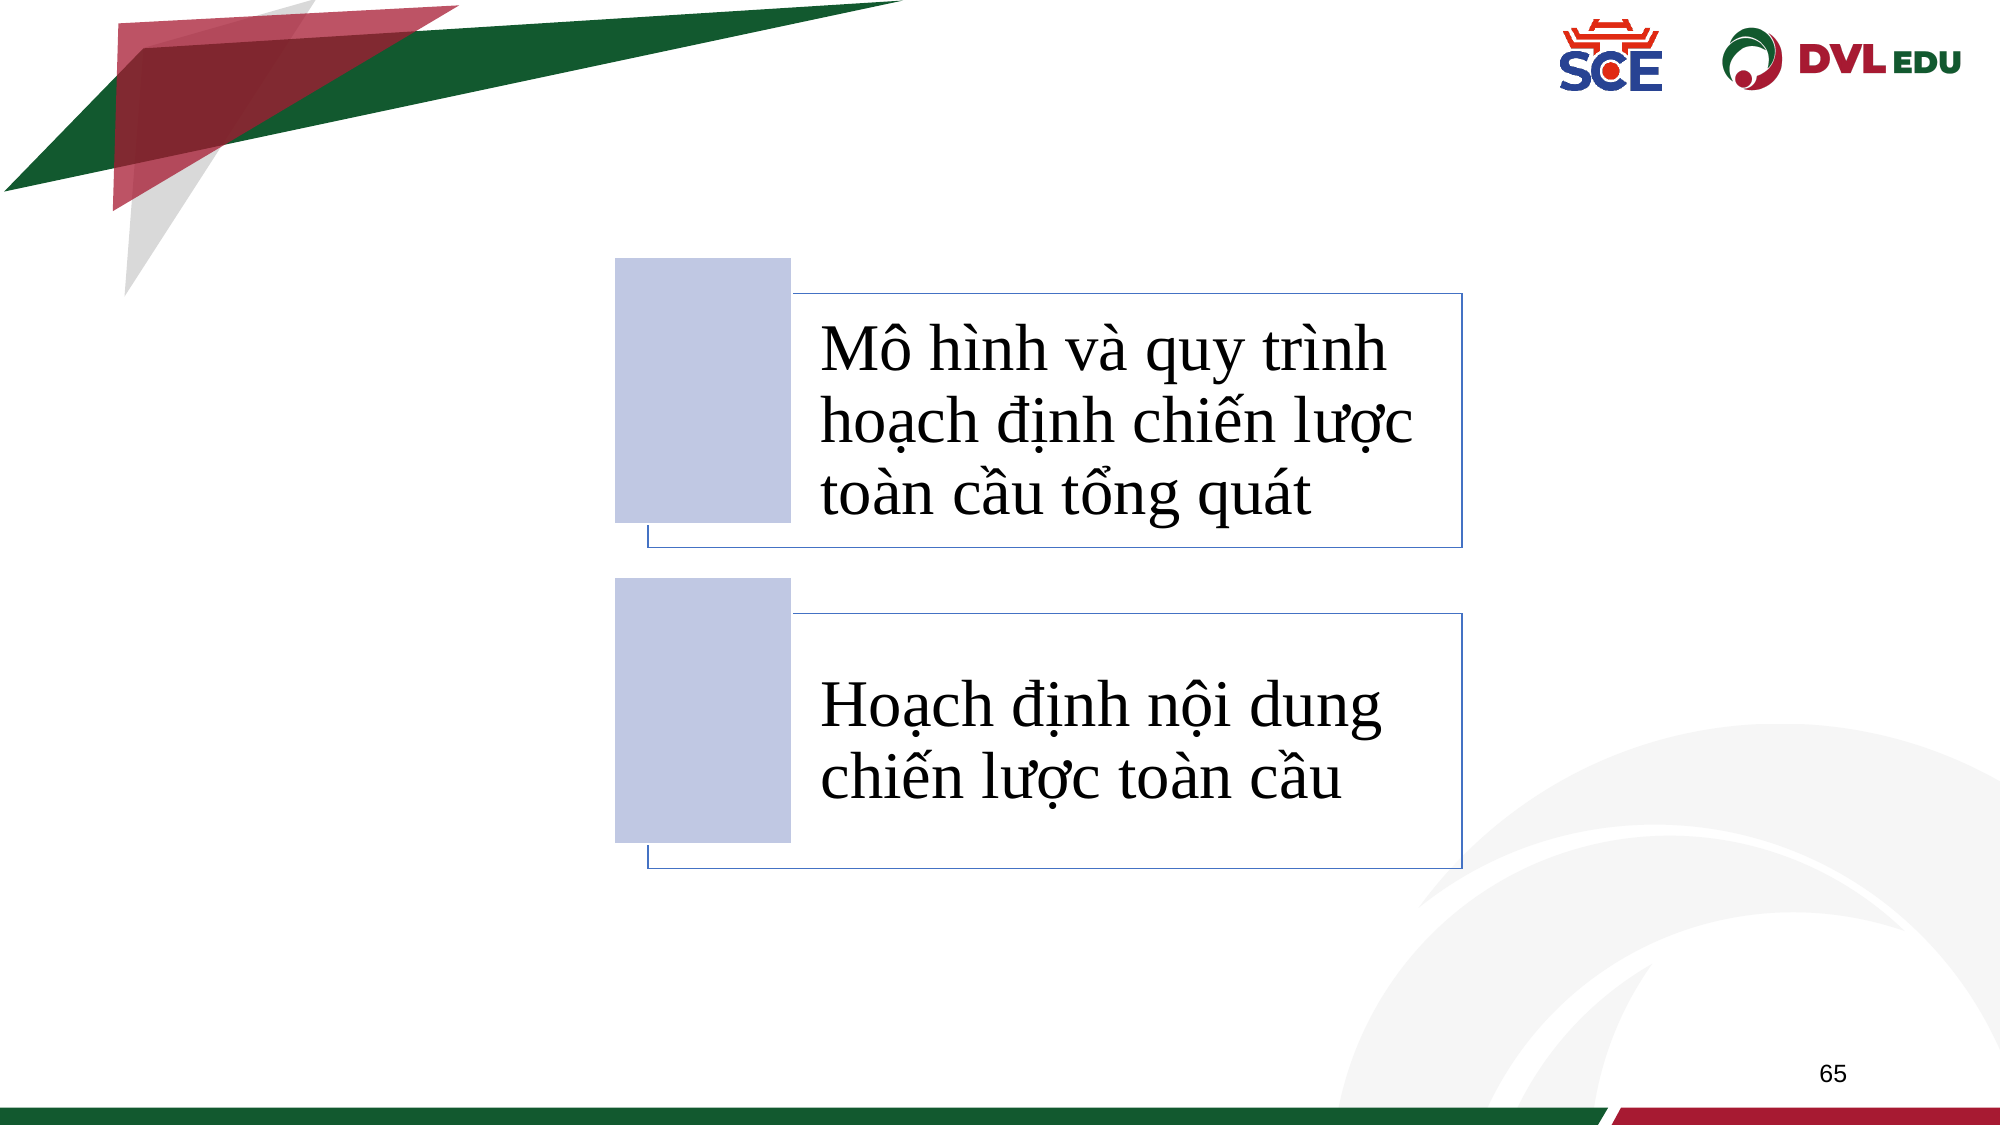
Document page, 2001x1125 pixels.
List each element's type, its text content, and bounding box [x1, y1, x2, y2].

picture [1559, 19, 1667, 91]
text_box 65 [1412, 1042, 1863, 1103]
picture [1722, 27, 1961, 91]
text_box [209, 255, 1867, 870]
